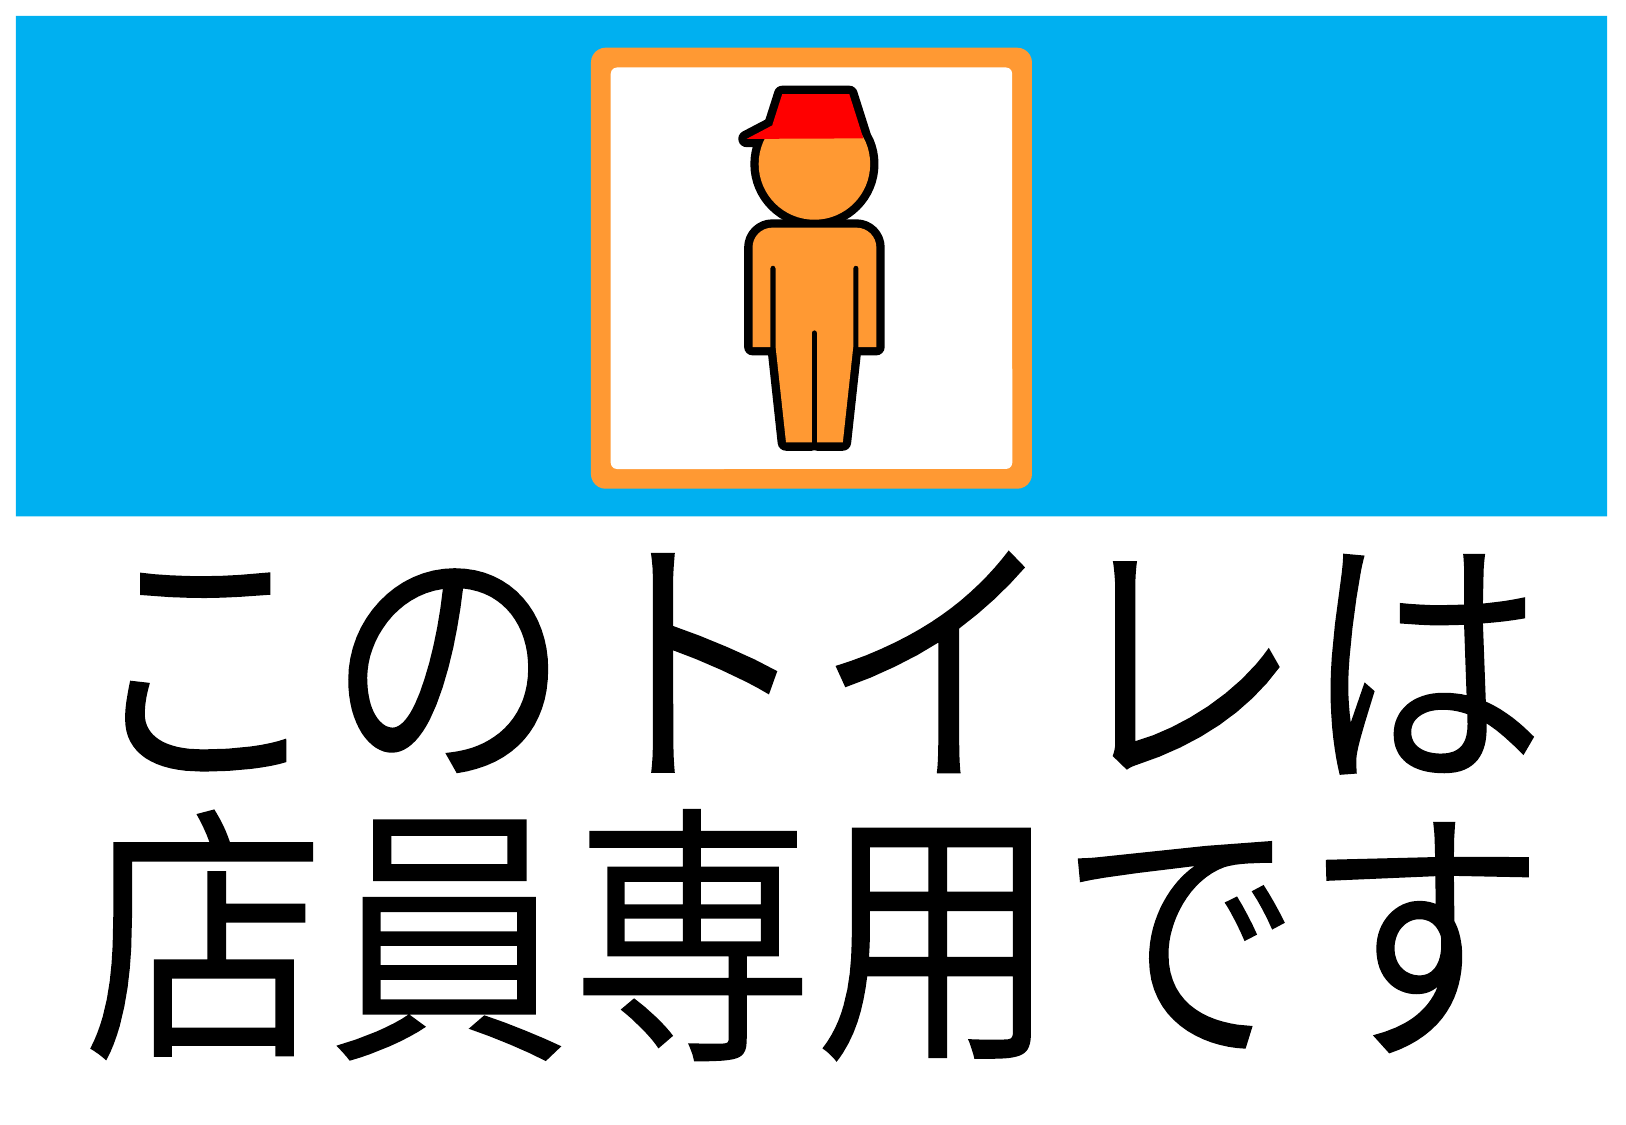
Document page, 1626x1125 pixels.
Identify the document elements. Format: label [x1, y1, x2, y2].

text_box [14, 14, 1609, 518]
text_box [590, 47, 1033, 489]
